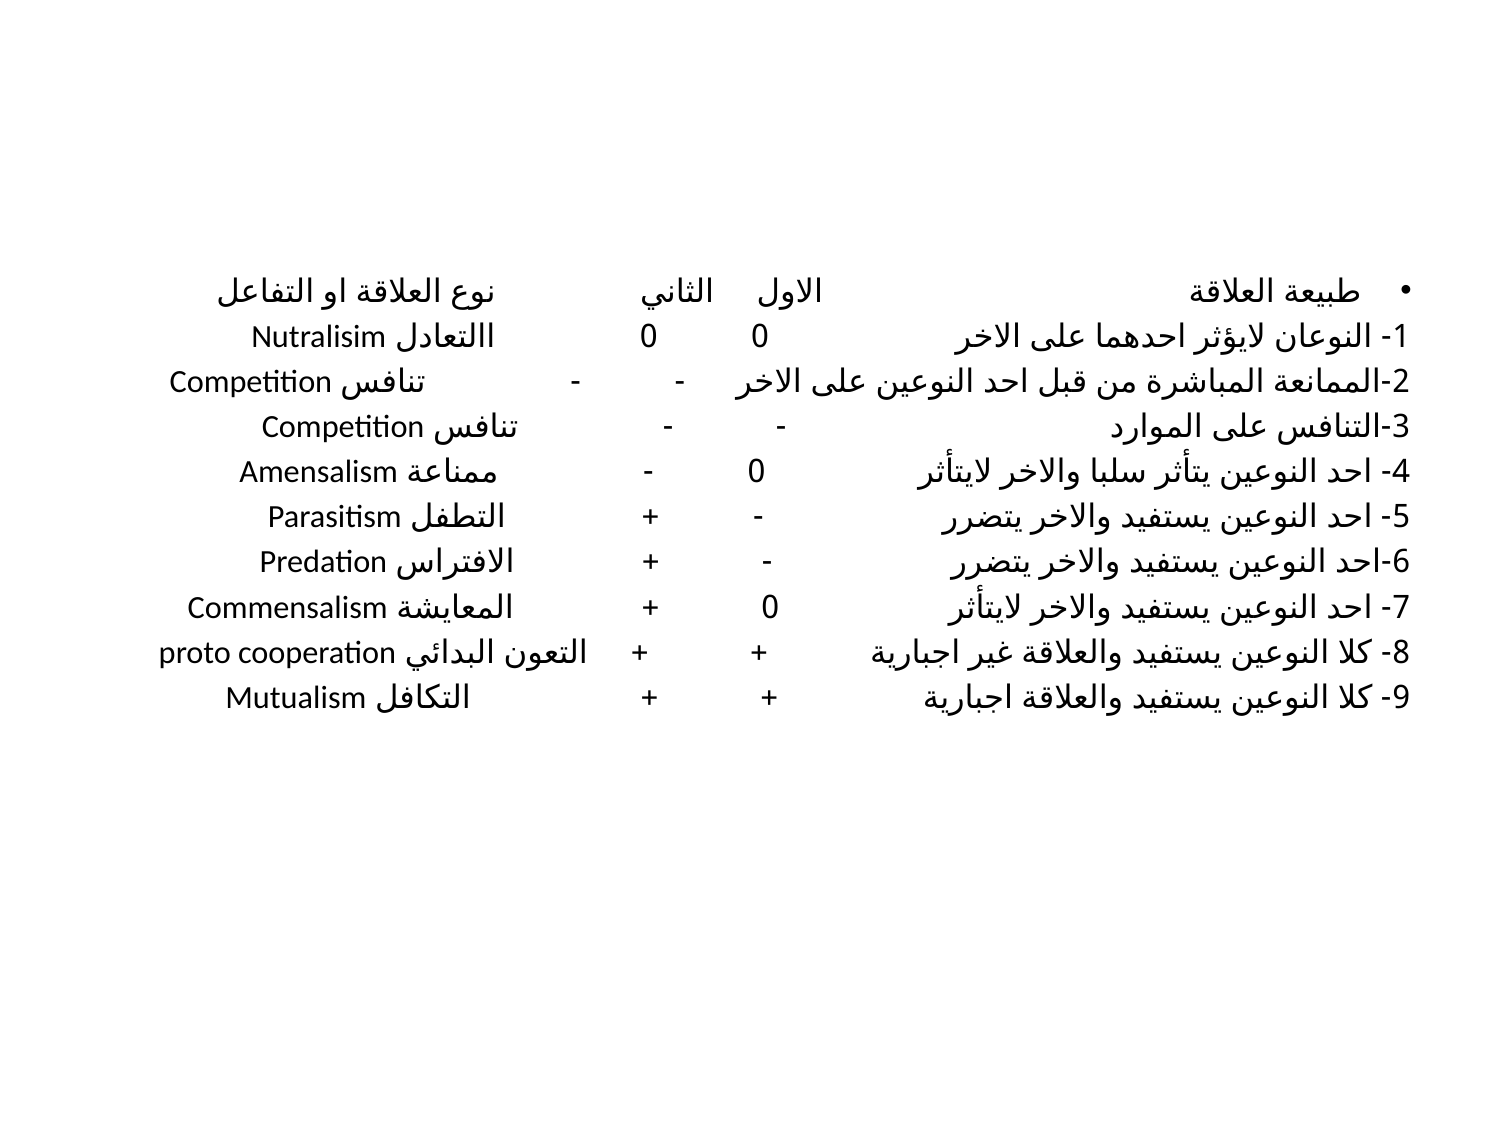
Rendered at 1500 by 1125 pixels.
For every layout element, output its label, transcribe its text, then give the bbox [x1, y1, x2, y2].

list طبيعة العلاقة الاول الثاني نوع العلاقة او التفاعل 1- النوعان لايؤثر احدهما على الاخر 0 0 االتعادل Nutralisim 2-الممانعة المباشرة من قبل احد النوعين على الاخر - - تنافس Competition 3-التنافس على الموارد - - تنافس Competition 4- احد النوعين يتأثر سلبا والاخر لايتأثر 0 - ممناعة Amensalism 5- احد النوعين يستفيد والاخر يتضرر - + التطفل Parasitism 6-احد النوعين يستفيد والاخر يتضرر - + الافتراس Predation 7- احد النوعين يستفيد والاخر لايتأثر 0 + المعايشة Commensalism 8- كلا النوعين يستفيد والعلاقة غير اجبارية + + التعون البدائي proto cooperation 9- كلا النوعين يستفيد والعلاقة اجبارية + + التكافل Mutualism [75, 262, 1425, 1005]
